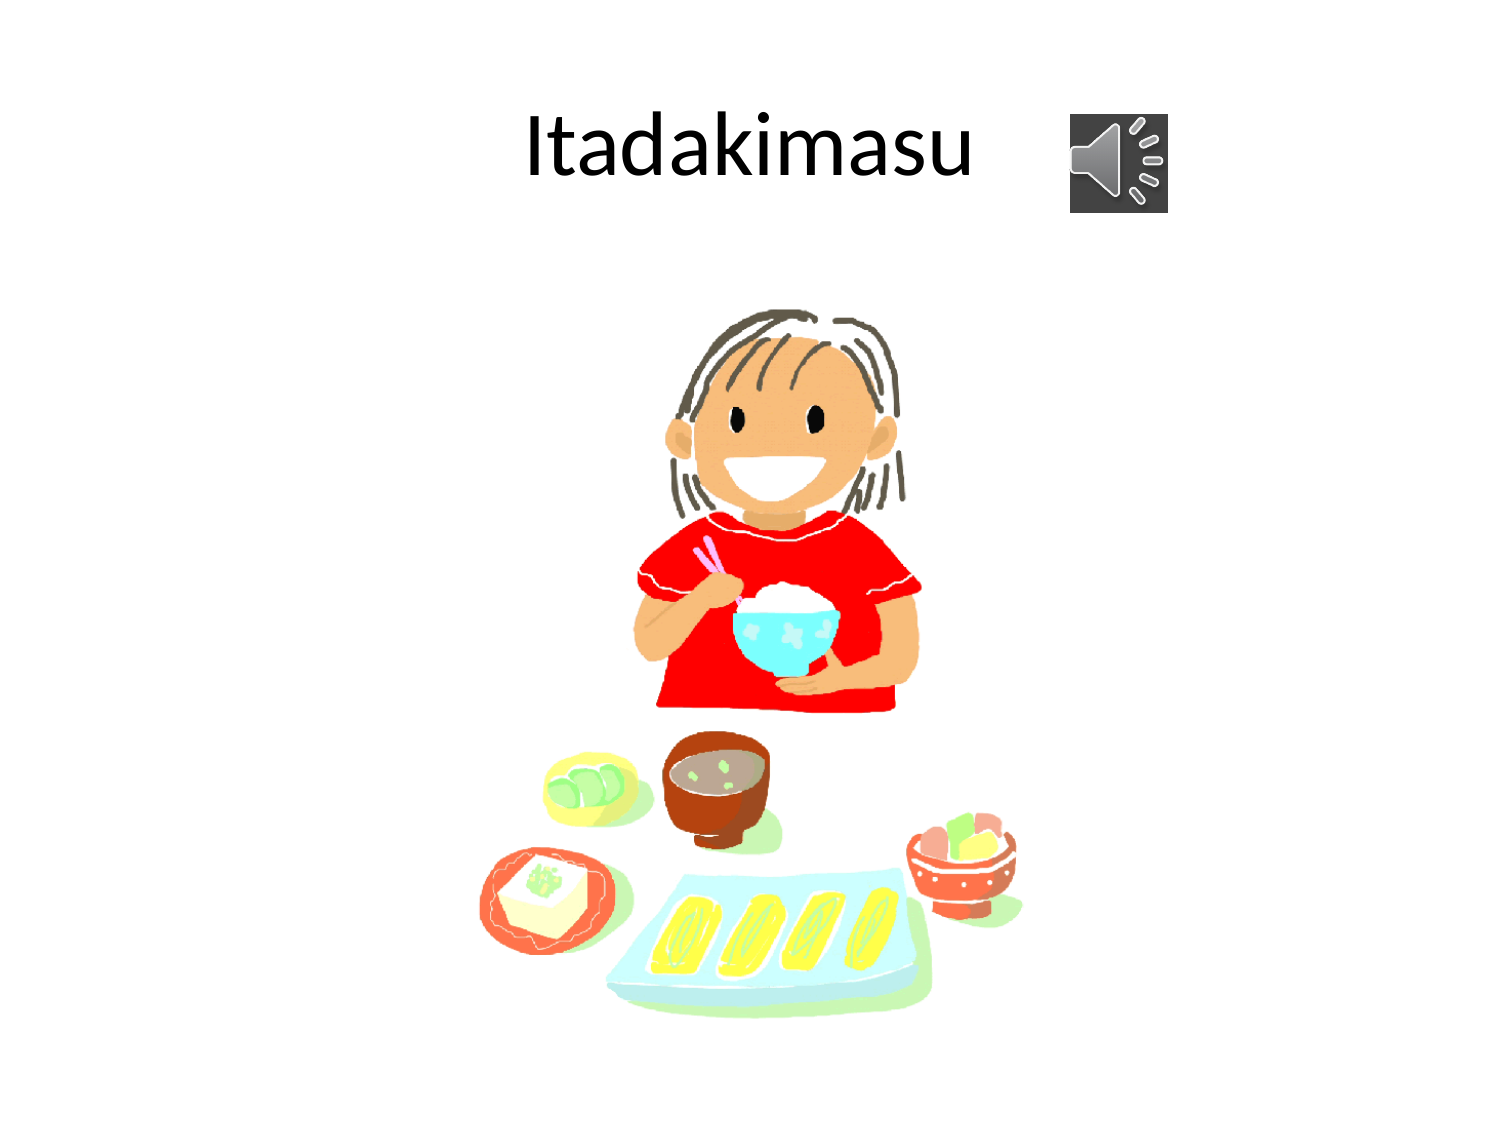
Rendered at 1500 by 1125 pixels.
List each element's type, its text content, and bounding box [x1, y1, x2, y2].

picture [1068, 113, 1170, 214]
title Itadakimasu [75, 45, 1425, 233]
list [241, 290, 1267, 1034]
